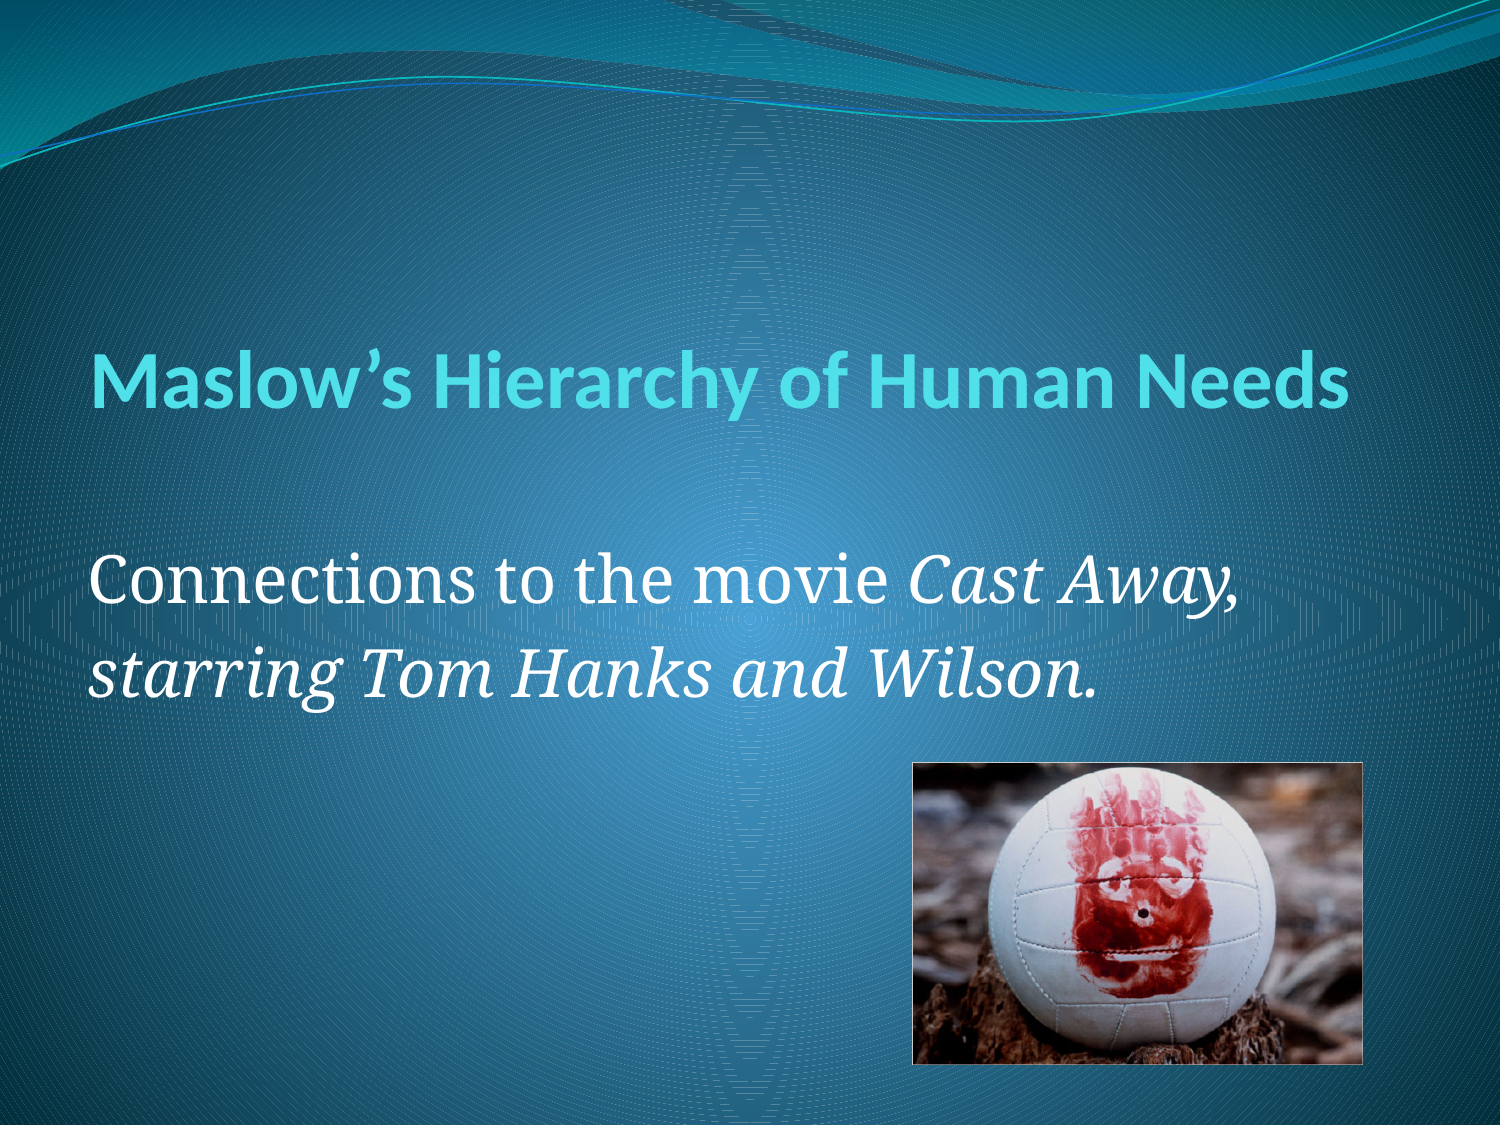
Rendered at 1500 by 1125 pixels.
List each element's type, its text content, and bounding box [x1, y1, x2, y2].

subtitle Connections to the movie Cast Away, starring Tom Hanks and Wilson. [87, 529, 1376, 818]
picture [912, 762, 1363, 1065]
title Maslow’s Hierarchy of Human Needs [87, 224, 1376, 525]
